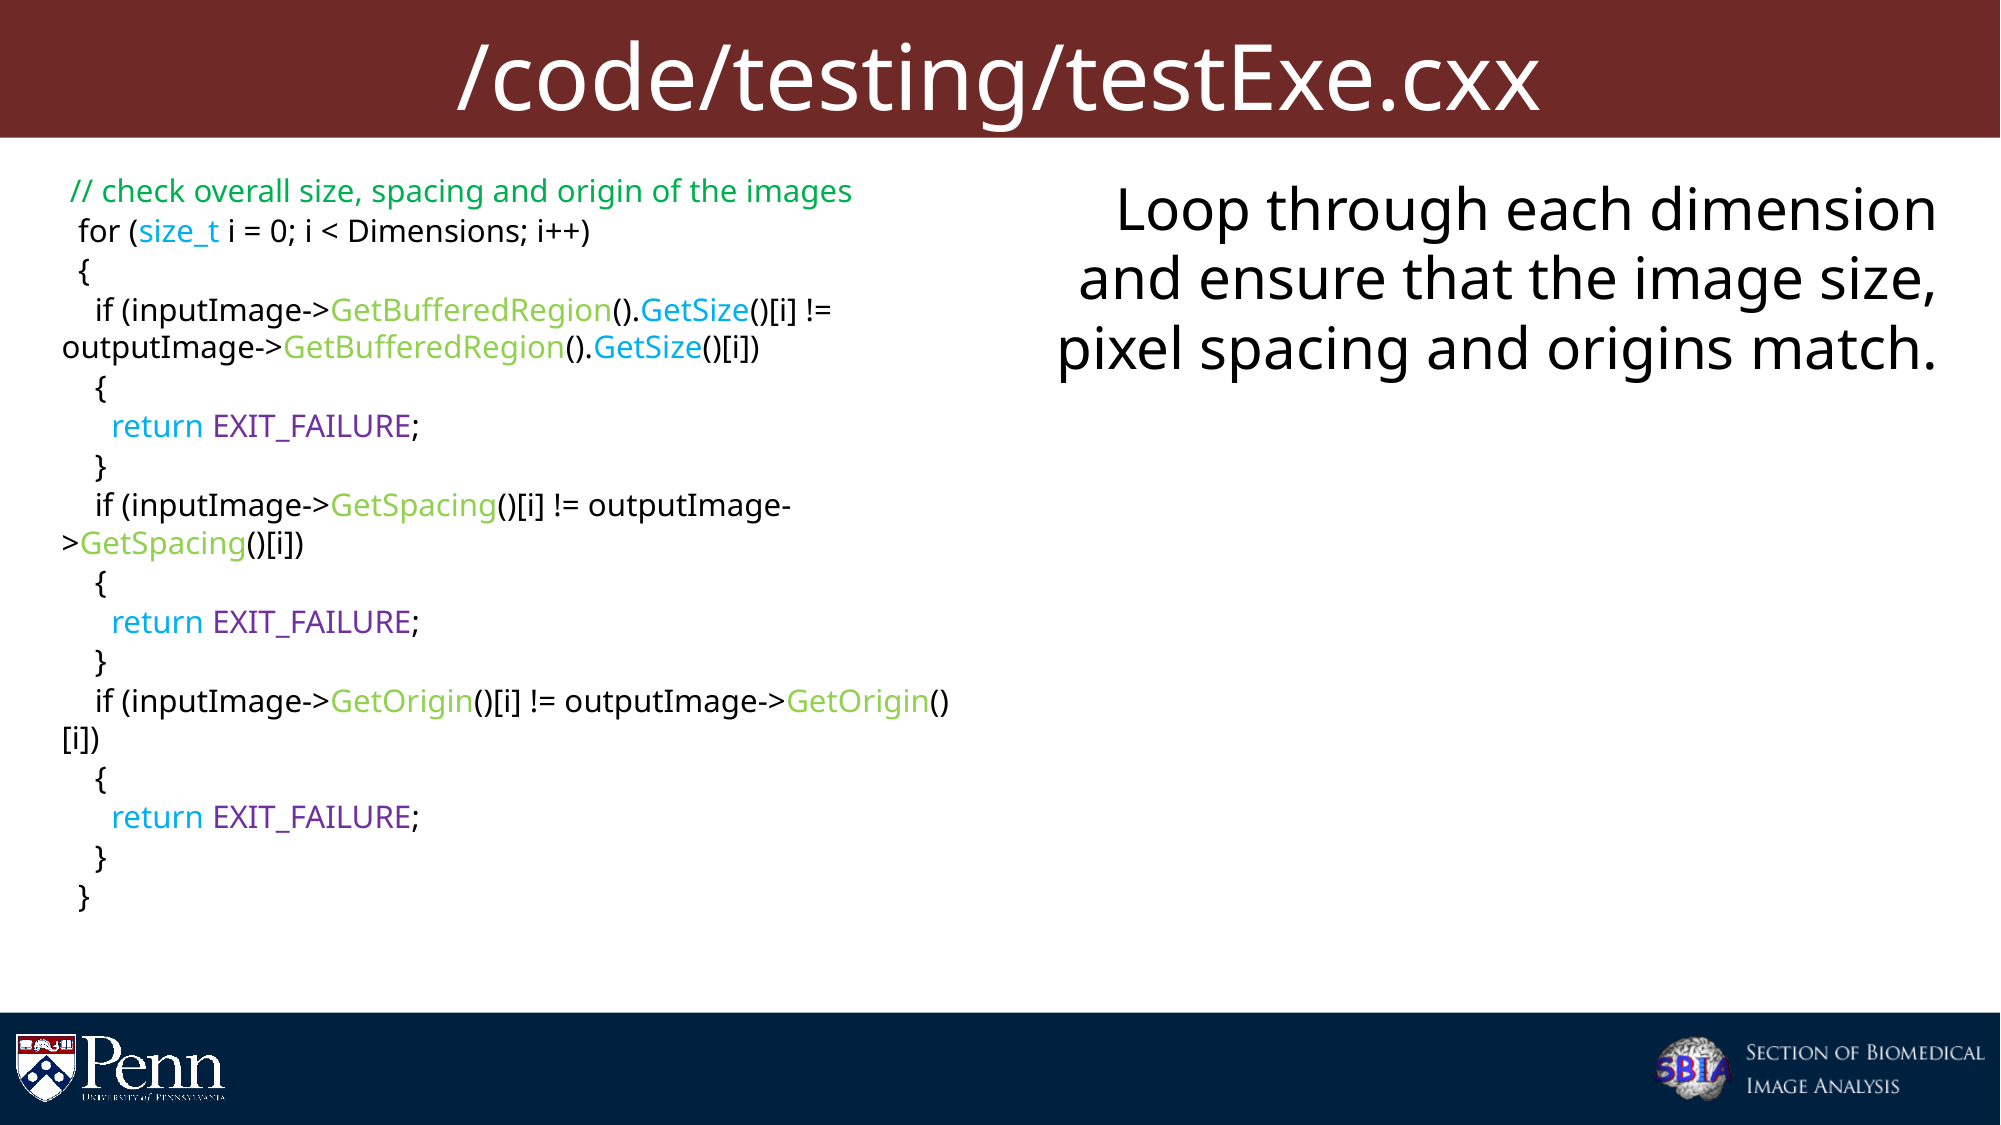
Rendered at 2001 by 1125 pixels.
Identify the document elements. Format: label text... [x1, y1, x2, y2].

title /code/testing/testExe.cxx [46, 0, 1954, 138]
list // check overall size, spacing and origin of the images for (size_t i = 0; i < Dimensions; i++) { if (inputImage->GetBufferedRegion().GetSize()[i] != outputImage->GetBufferedRegion().GetSize()[i]) { return EXIT_FAILURE; } if (inputImage->GetSpacing()[i] != outputImage->GetSpacing()[i]) { return EXIT_FAILURE; } if (inputImage->GetOrigin()[i] != outputImage->GetOrigin()[i]) { return EXIT_FAILURE; } } [46, 164, 985, 987]
picture [1652, 1035, 1985, 1102]
picture [16, 1034, 225, 1103]
list Loop through each dimension and ensure that the image size, pixel spacing and origins match. [1012, 164, 1954, 987]
